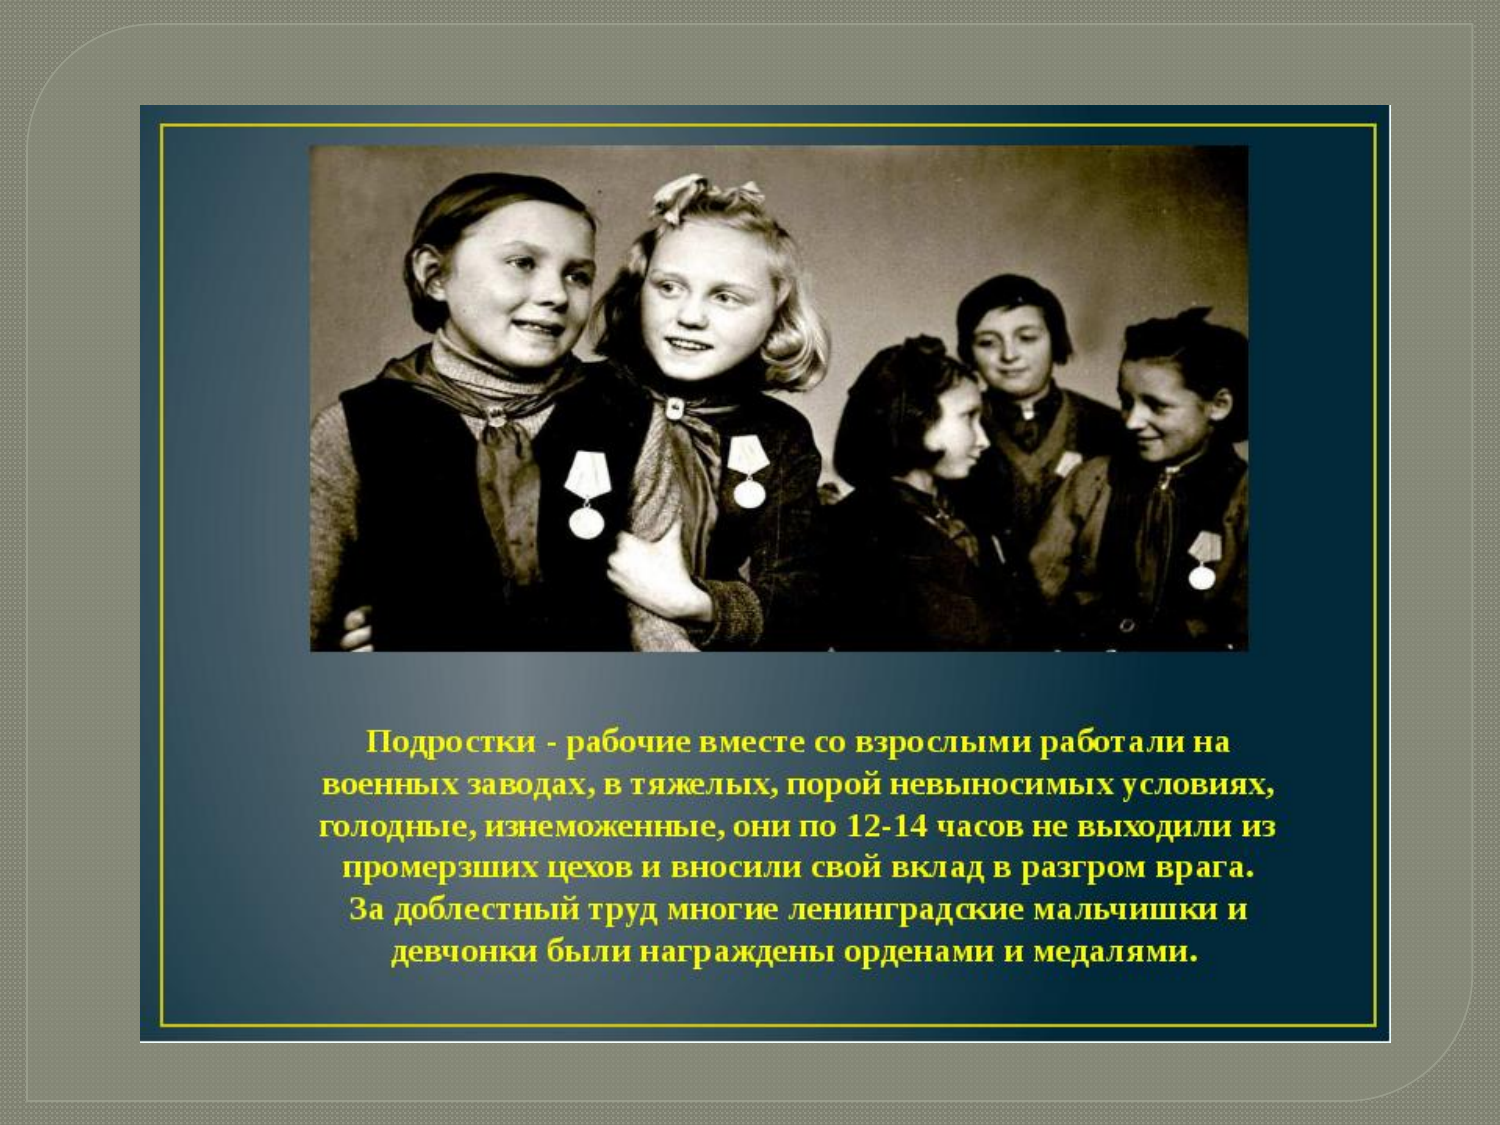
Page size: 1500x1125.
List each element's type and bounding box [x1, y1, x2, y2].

picture [140, 105, 1391, 1044]
